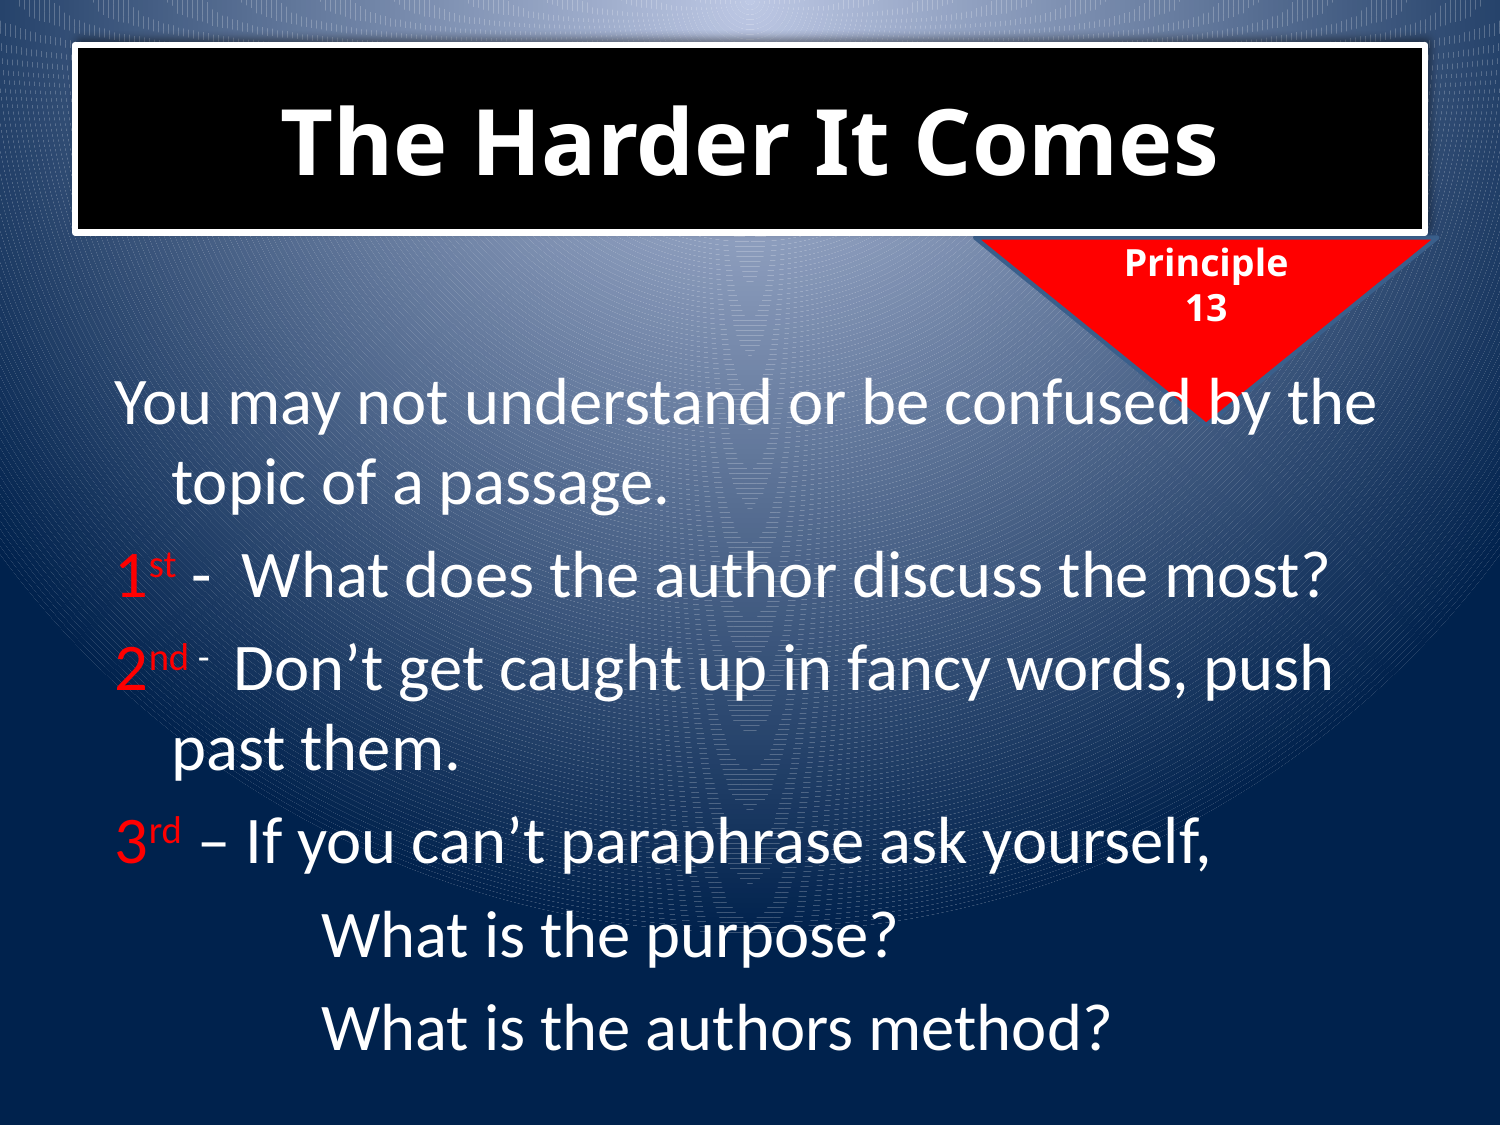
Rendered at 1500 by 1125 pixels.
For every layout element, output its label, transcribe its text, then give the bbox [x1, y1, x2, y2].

list You may not understand or be confused by the topic of a passage. 1st - What does the author discuss the most? 2nd - Don’t get caught up in fancy words, push past them. 3rd – If you can’t paraphrase ask yourself, What is the purpose? What is the authors method? [99, 350, 1450, 1093]
text_box Principle 13 [973, 235, 1440, 350]
title The Harder It Comes [72, 42, 1428, 236]
